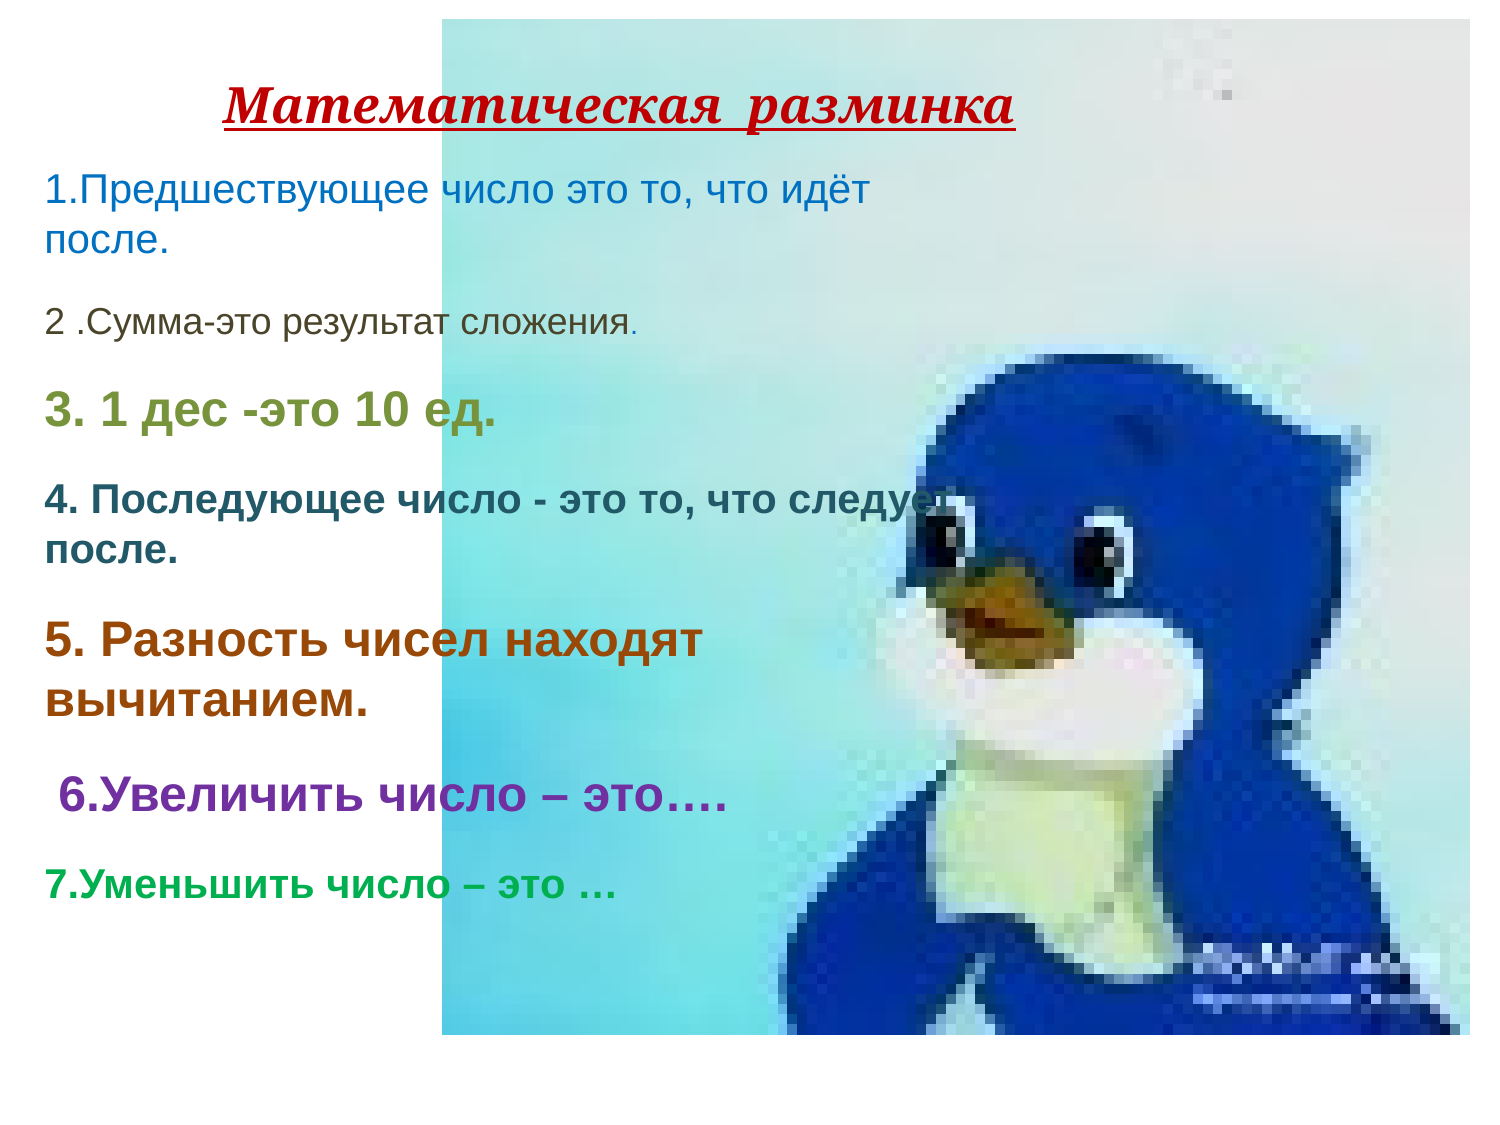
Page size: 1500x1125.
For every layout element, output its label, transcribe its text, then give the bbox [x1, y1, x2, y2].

text_box 1.Предшествующее число это то, что идёт после. 2 .Сумма-это результат сложения. 3. 1 дес -это 10 ед. 4. Последующее число - это то, что следует после. 5. Разность чисел находят вычитанием. 6.Увеличить число – это…. 7.Уменьшить число – это … [29, 154, 437, 915]
picture [442, 18, 1470, 1036]
text_box Математическая разминка [182, 66, 437, 142]
